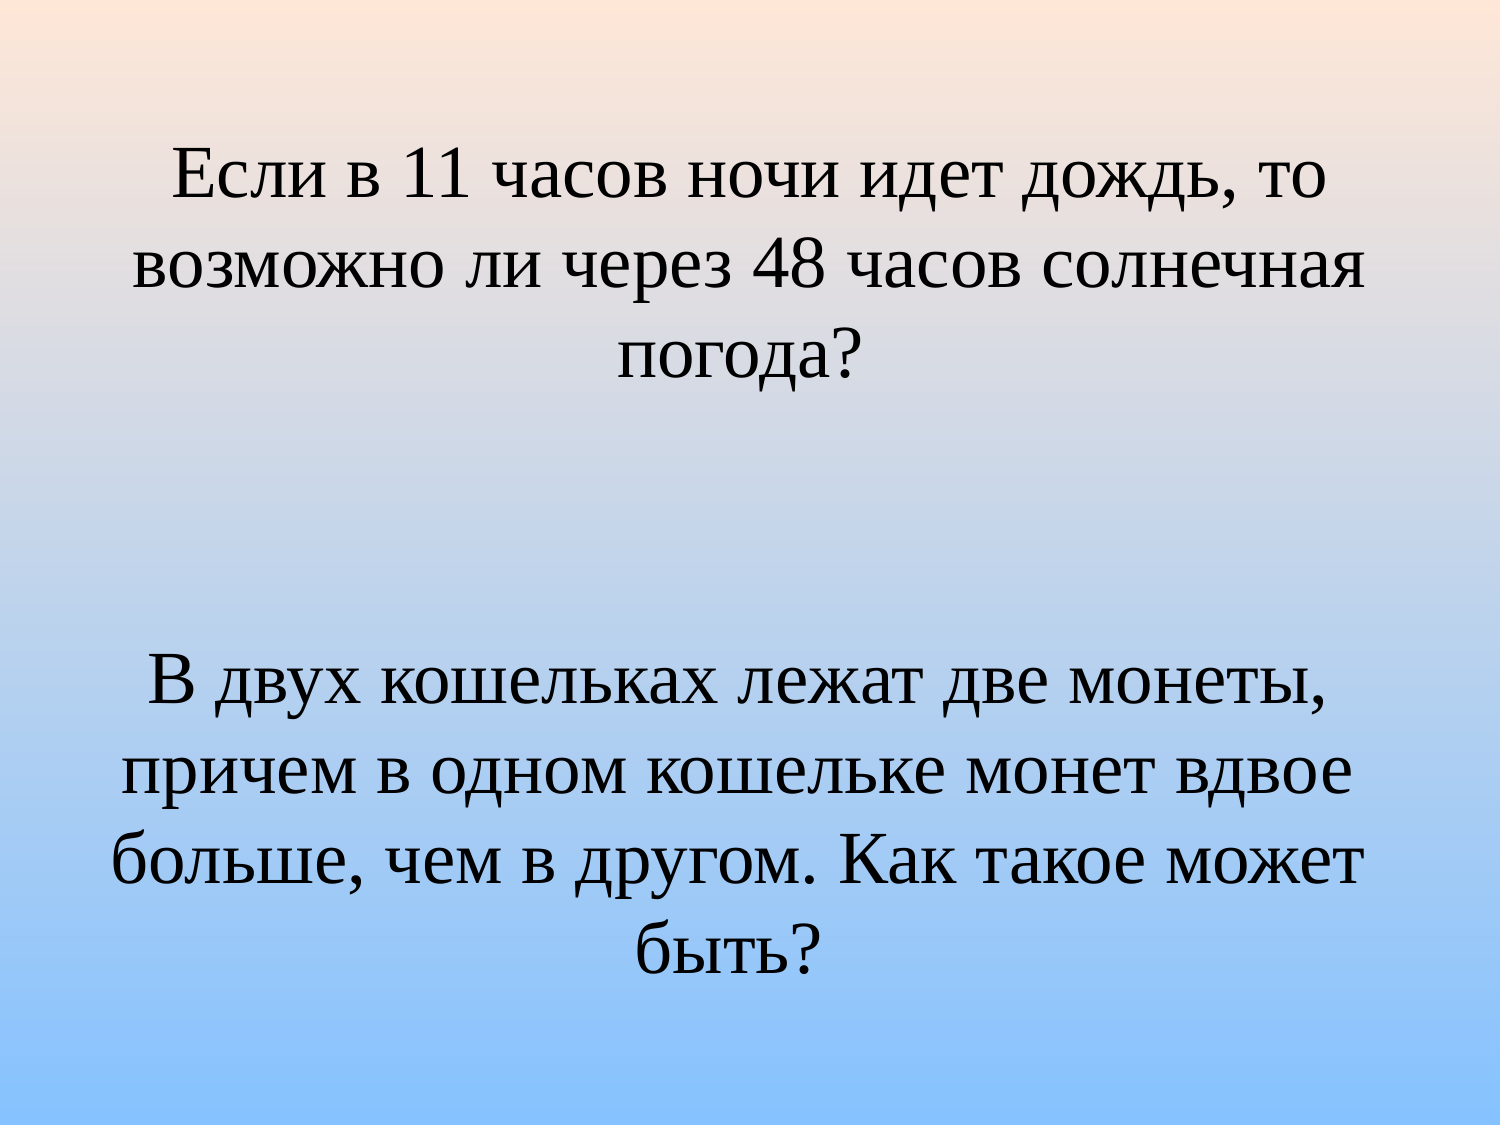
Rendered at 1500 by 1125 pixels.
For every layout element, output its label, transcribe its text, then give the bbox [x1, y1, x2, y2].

subtitle В двух кошельках лежат две монеты, причем в одном кошельке монет вдвое больше, чем в другом. Как такое может быть? [70, 621, 1407, 925]
title Если в 11 часов ночи идет дождь, то возможно ли через 48 часов солнечная погода? [112, 46, 1388, 469]
